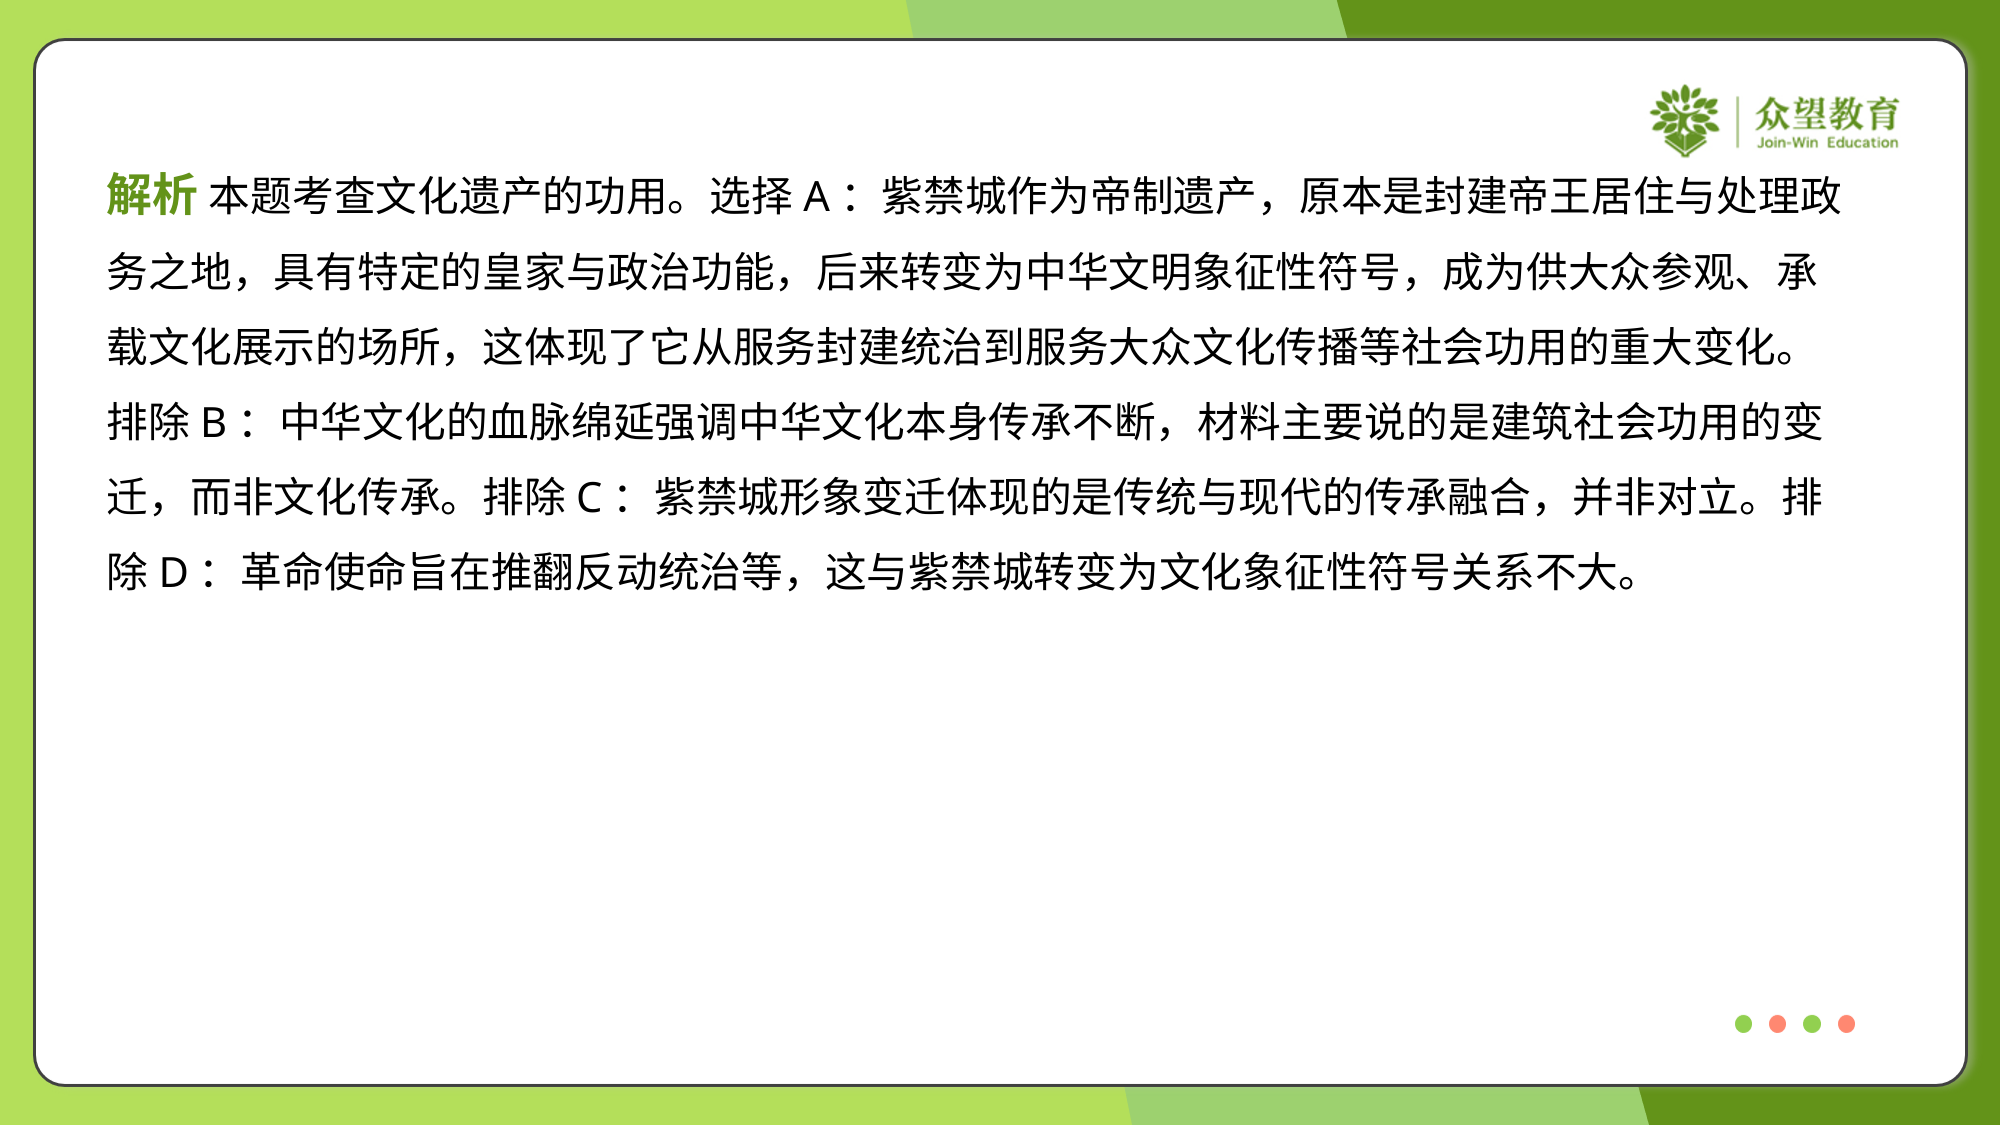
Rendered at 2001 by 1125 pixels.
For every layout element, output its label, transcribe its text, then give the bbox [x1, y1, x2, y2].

picture [0, 0, 2000, 1125]
text_box 解析 本题考查文化遗产的功用。选择A：紫禁城作为帝制遗产，原本是封建帝王居住与处理政务之地，具有特定的皇家与政治功能，后来转变为中华文明象征性符号，成为供大众参观、承载文化展示的场所，这体现了它从服务封建统治到服务大众文化传播等社会功用的重大变化。排除B：中华文化的血脉绵延强调中华文化本身传承不断，材料主要说的是建筑社会功用的变迁，而非文化传承。排除C：紫禁城形象变迁体现的是传统与现代的传承融合，并非对立。排除D：革命使命旨在推翻反动统治等，这与紫禁城转变为文化象征性符号关系不大。 [92, 138, 1869, 603]
